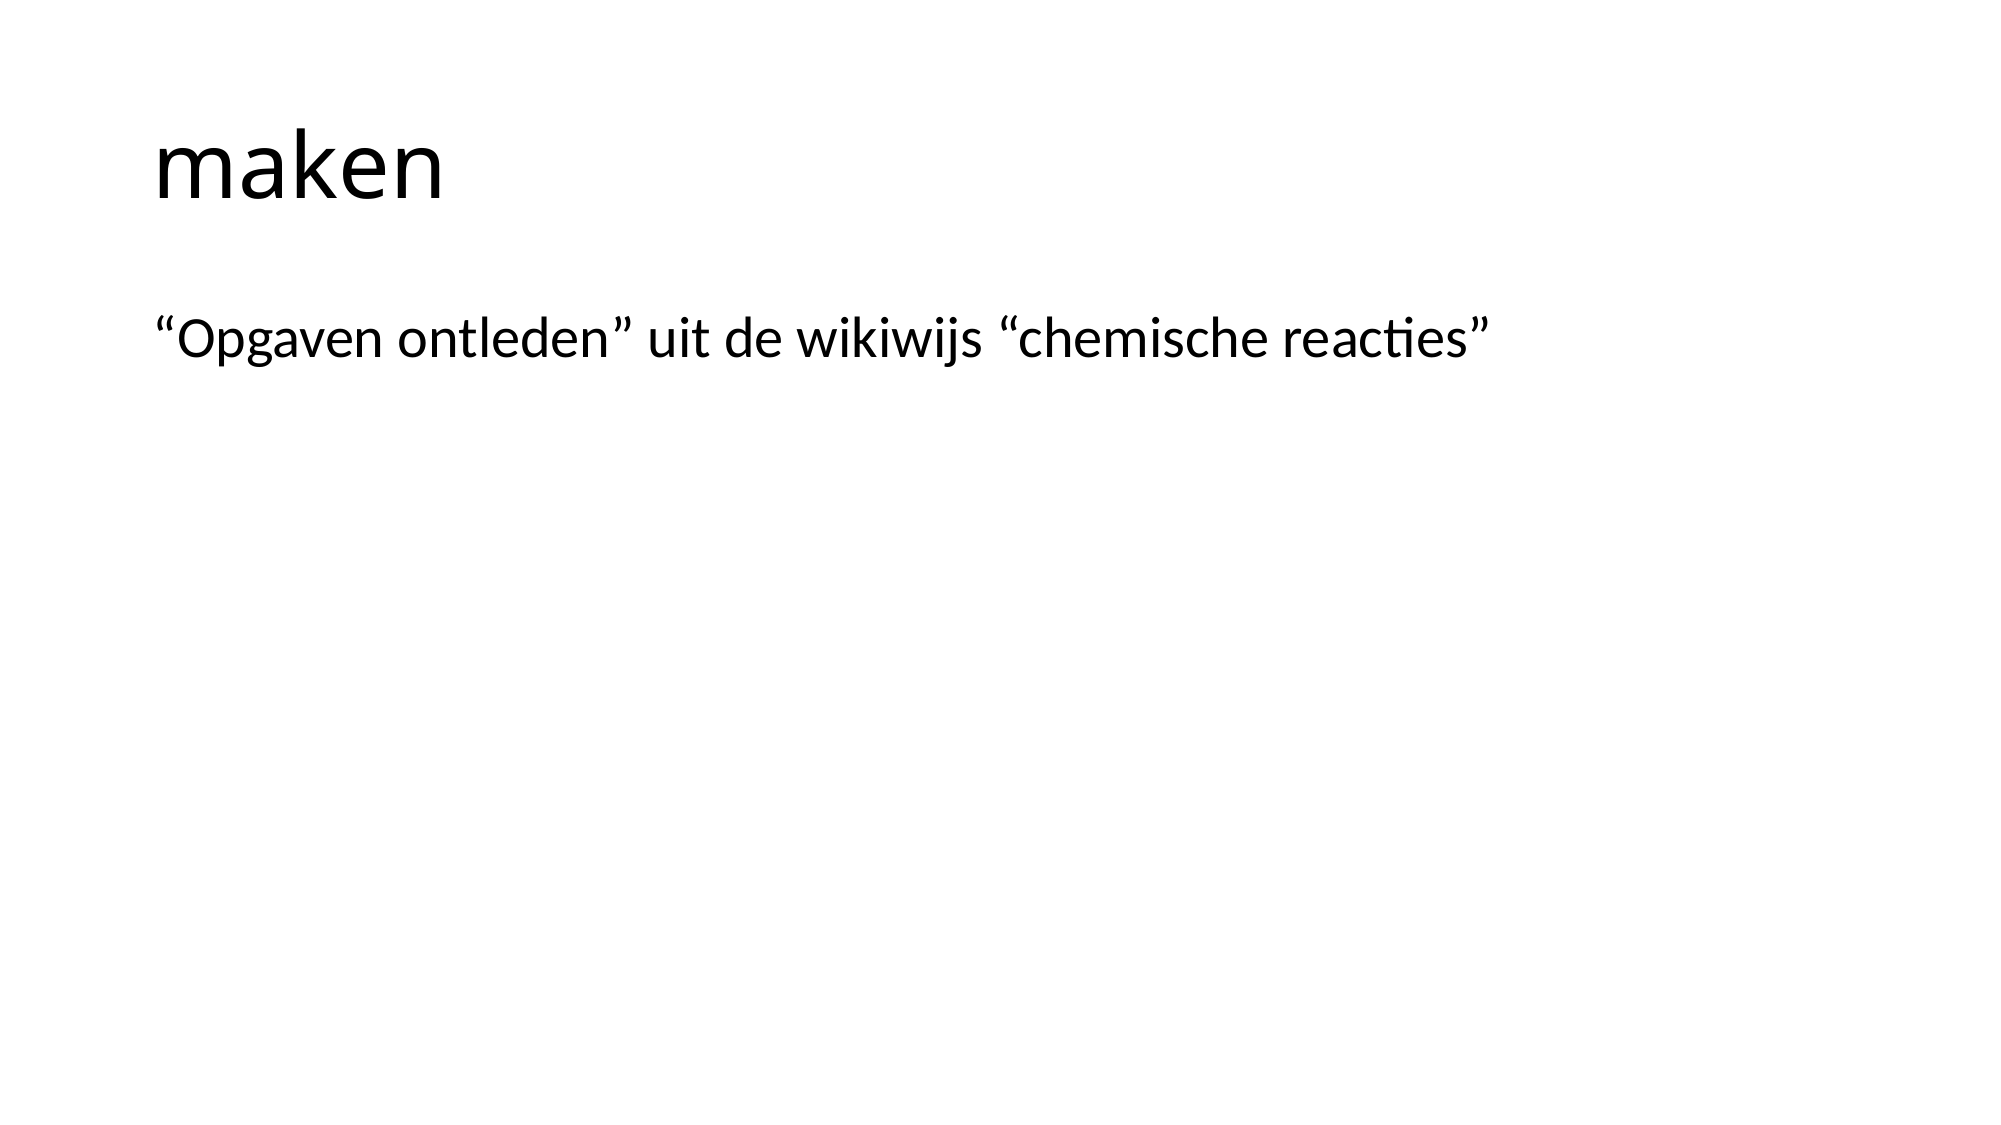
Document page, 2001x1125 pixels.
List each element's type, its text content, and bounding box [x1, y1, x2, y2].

title maken [137, 59, 1863, 278]
list “Opgaven ontleden” uit de wikiwijs “chemische reacties” [137, 299, 1863, 1014]
